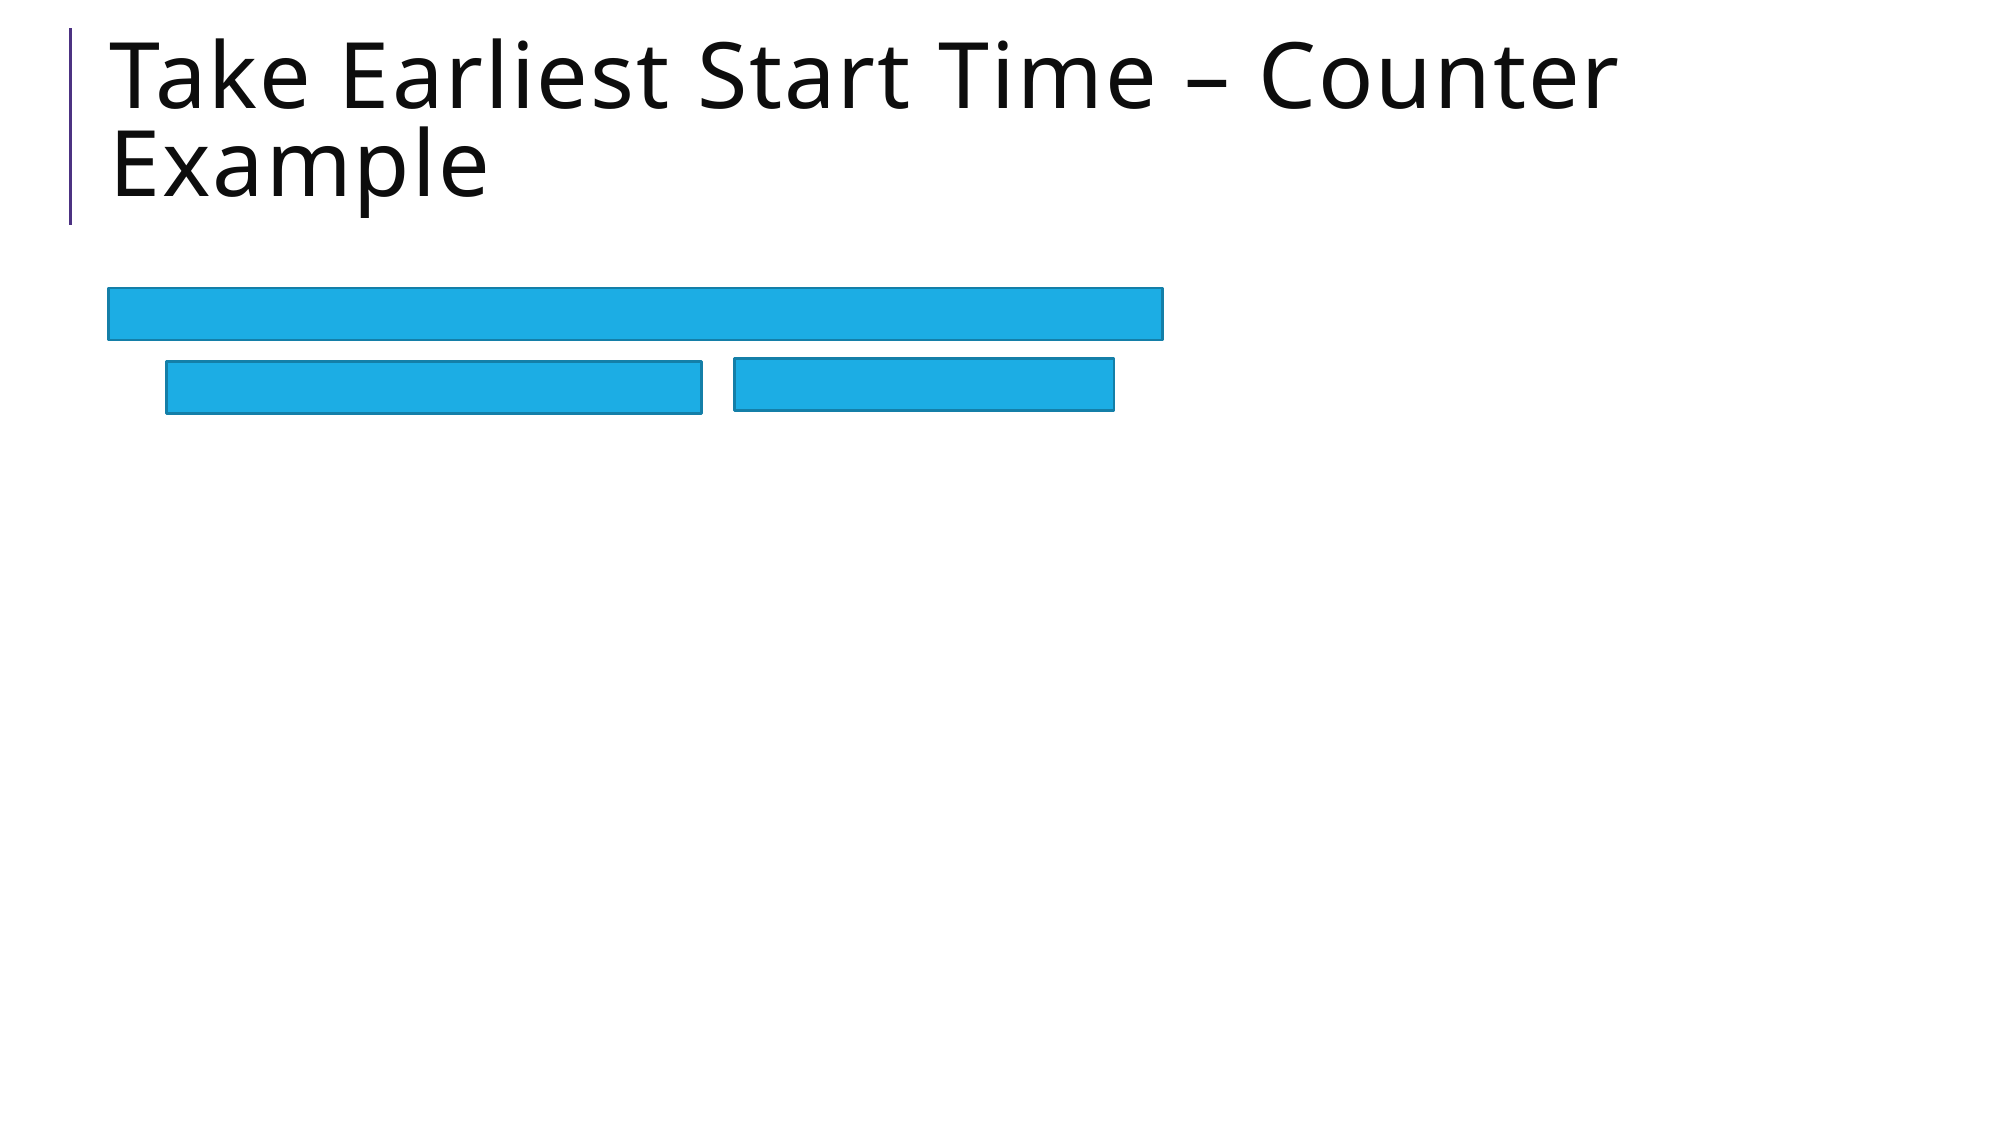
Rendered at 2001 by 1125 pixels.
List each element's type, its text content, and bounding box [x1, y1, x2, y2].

text_box [107, 287, 1164, 341]
text_box [733, 357, 1115, 412]
title Take Earliest Start Time – Counter Example [94, 43, 1930, 210]
text_box [165, 360, 703, 415]
